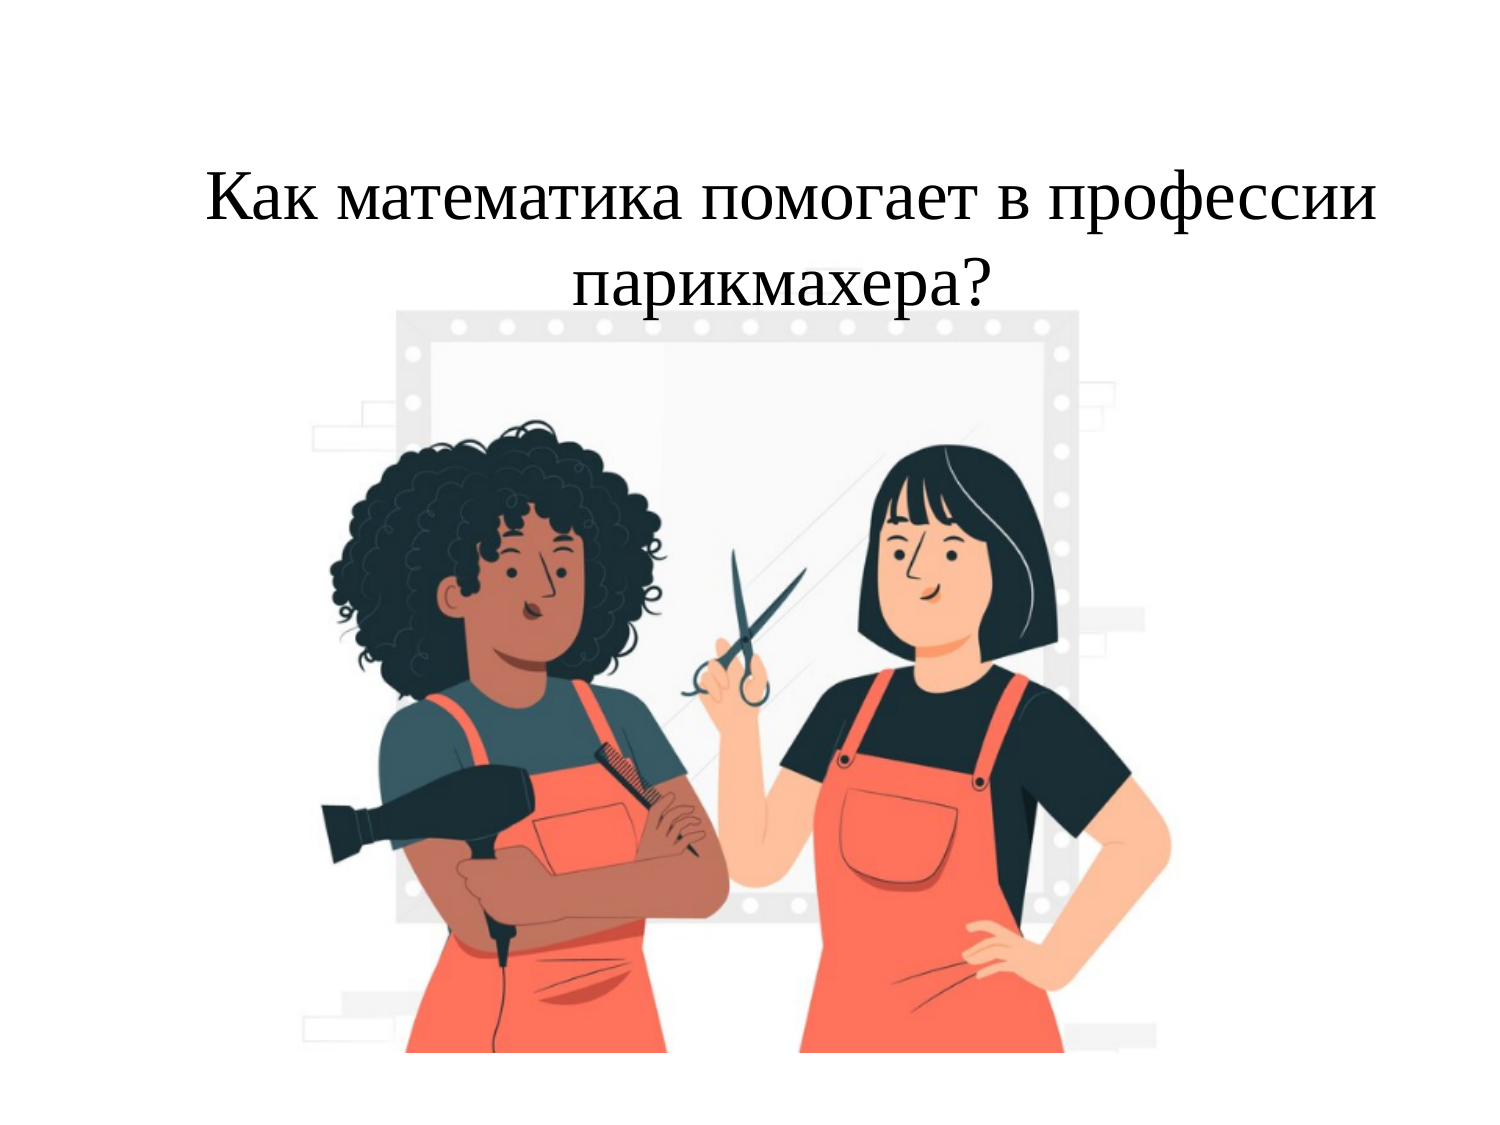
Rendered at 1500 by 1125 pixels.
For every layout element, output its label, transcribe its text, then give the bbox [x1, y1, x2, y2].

picture [257, 246, 1221, 1053]
title Как математика помогает в профессии парикмахера? [117, 140, 1467, 328]
